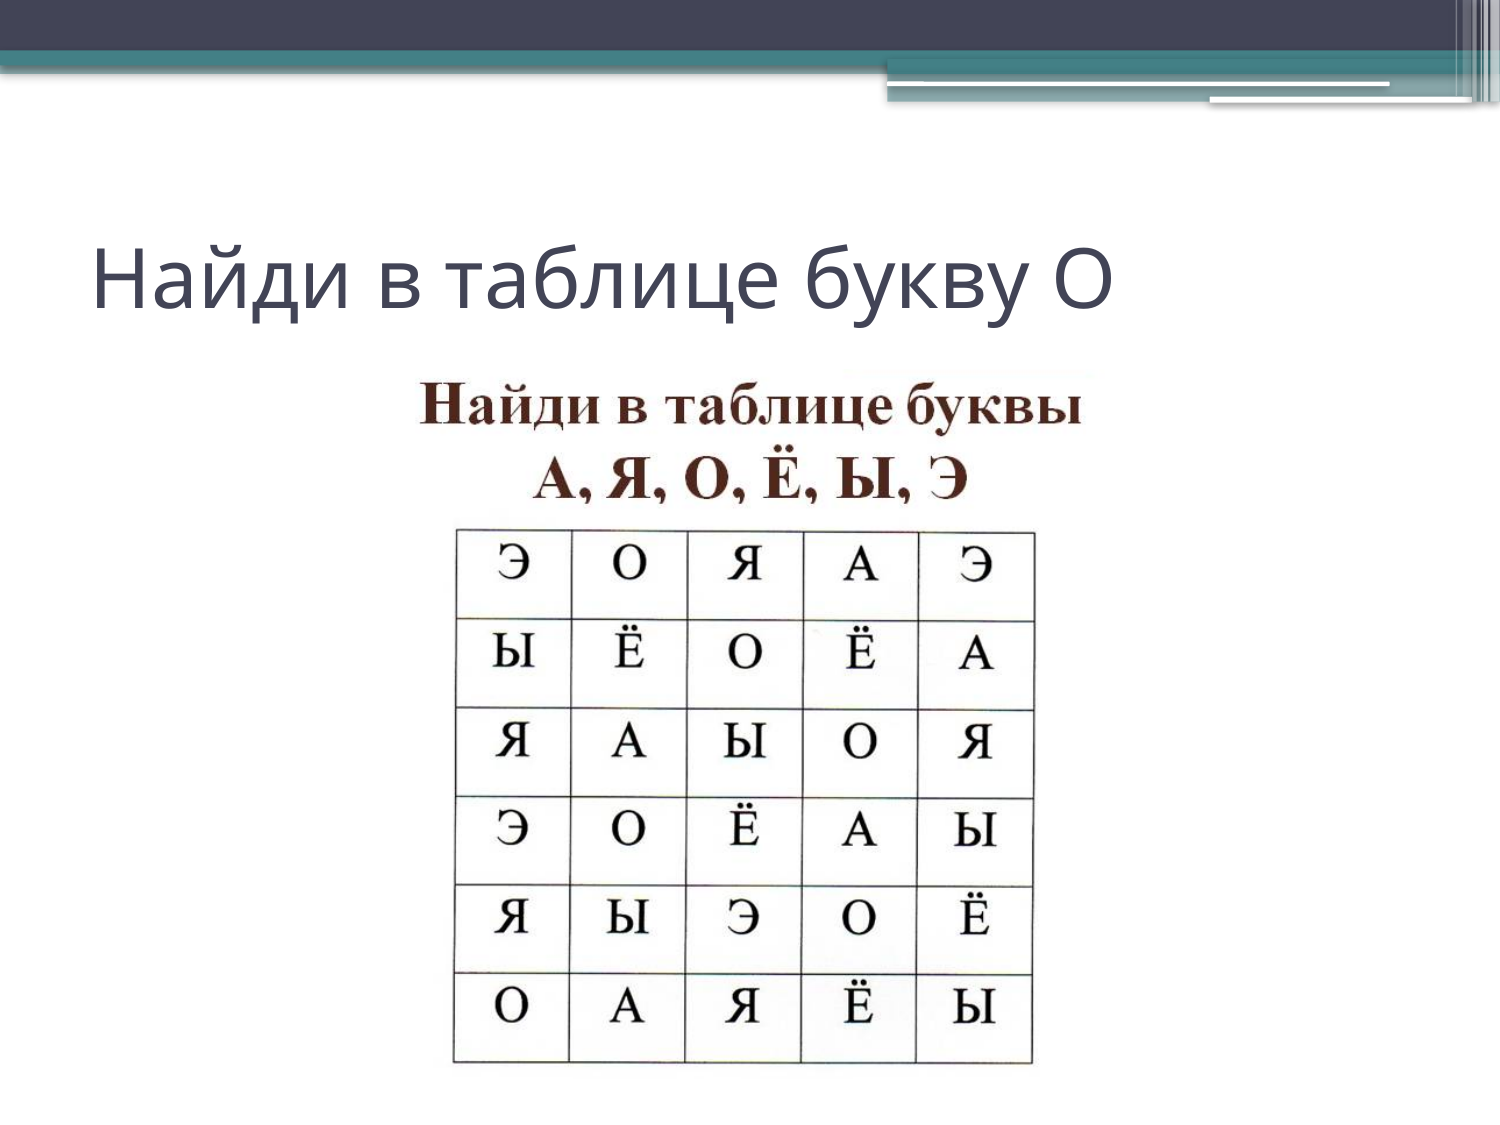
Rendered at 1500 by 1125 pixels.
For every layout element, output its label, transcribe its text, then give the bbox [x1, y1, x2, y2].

title Найди в таблице букву О [75, 187, 1425, 363]
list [366, 368, 1134, 1079]
